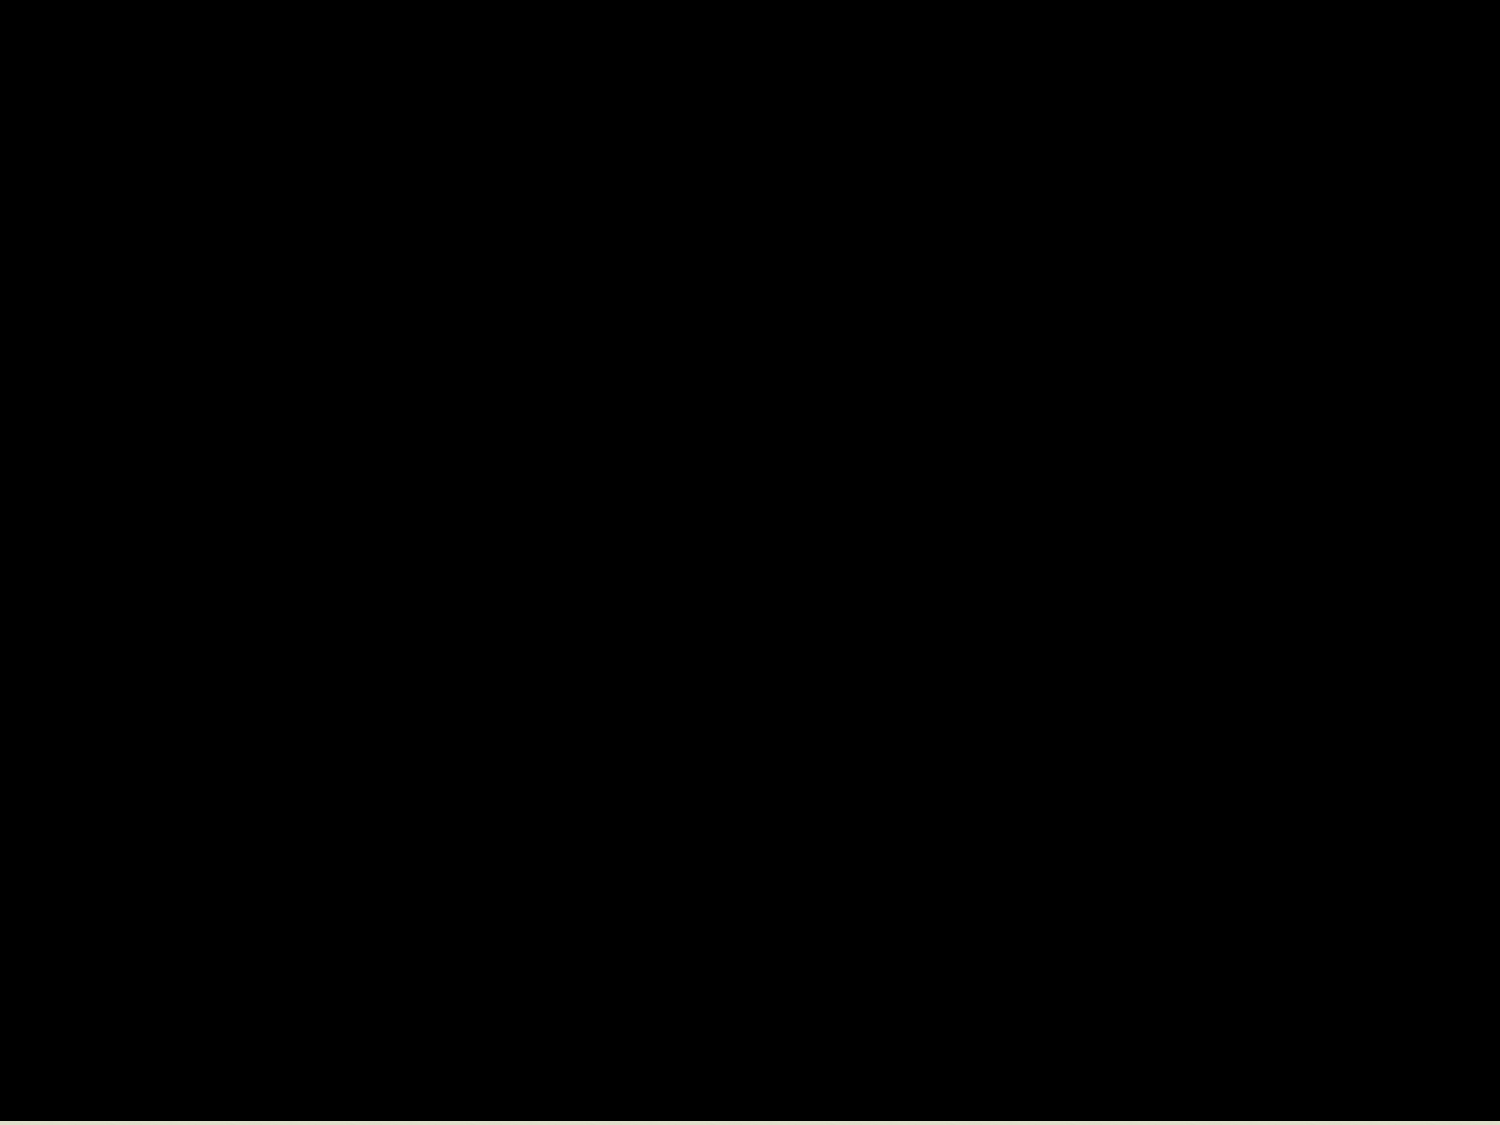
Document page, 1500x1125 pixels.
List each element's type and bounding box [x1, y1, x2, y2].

list [0, 0, 1500, 1122]
